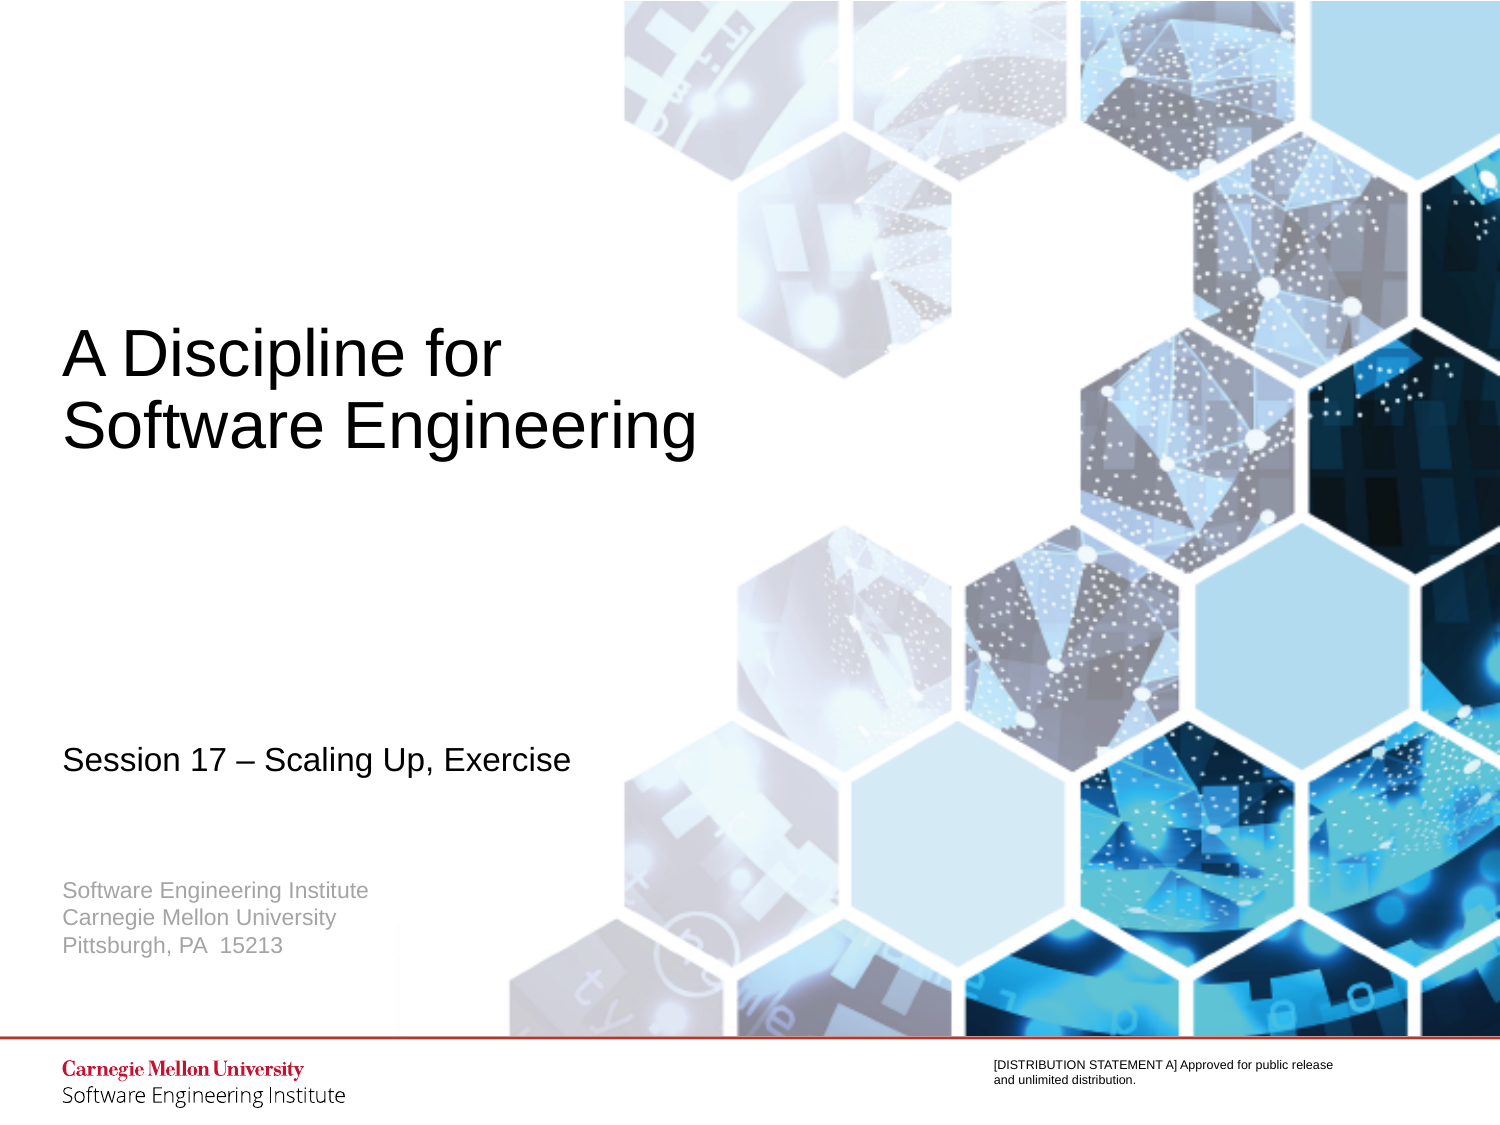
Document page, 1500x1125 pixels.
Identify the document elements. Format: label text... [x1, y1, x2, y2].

title A Discipline for Software Engineering [62, 318, 967, 721]
subtitle Session 17 – Scaling Up, Exercise [62, 737, 849, 857]
picture [0, 1, 1500, 1036]
